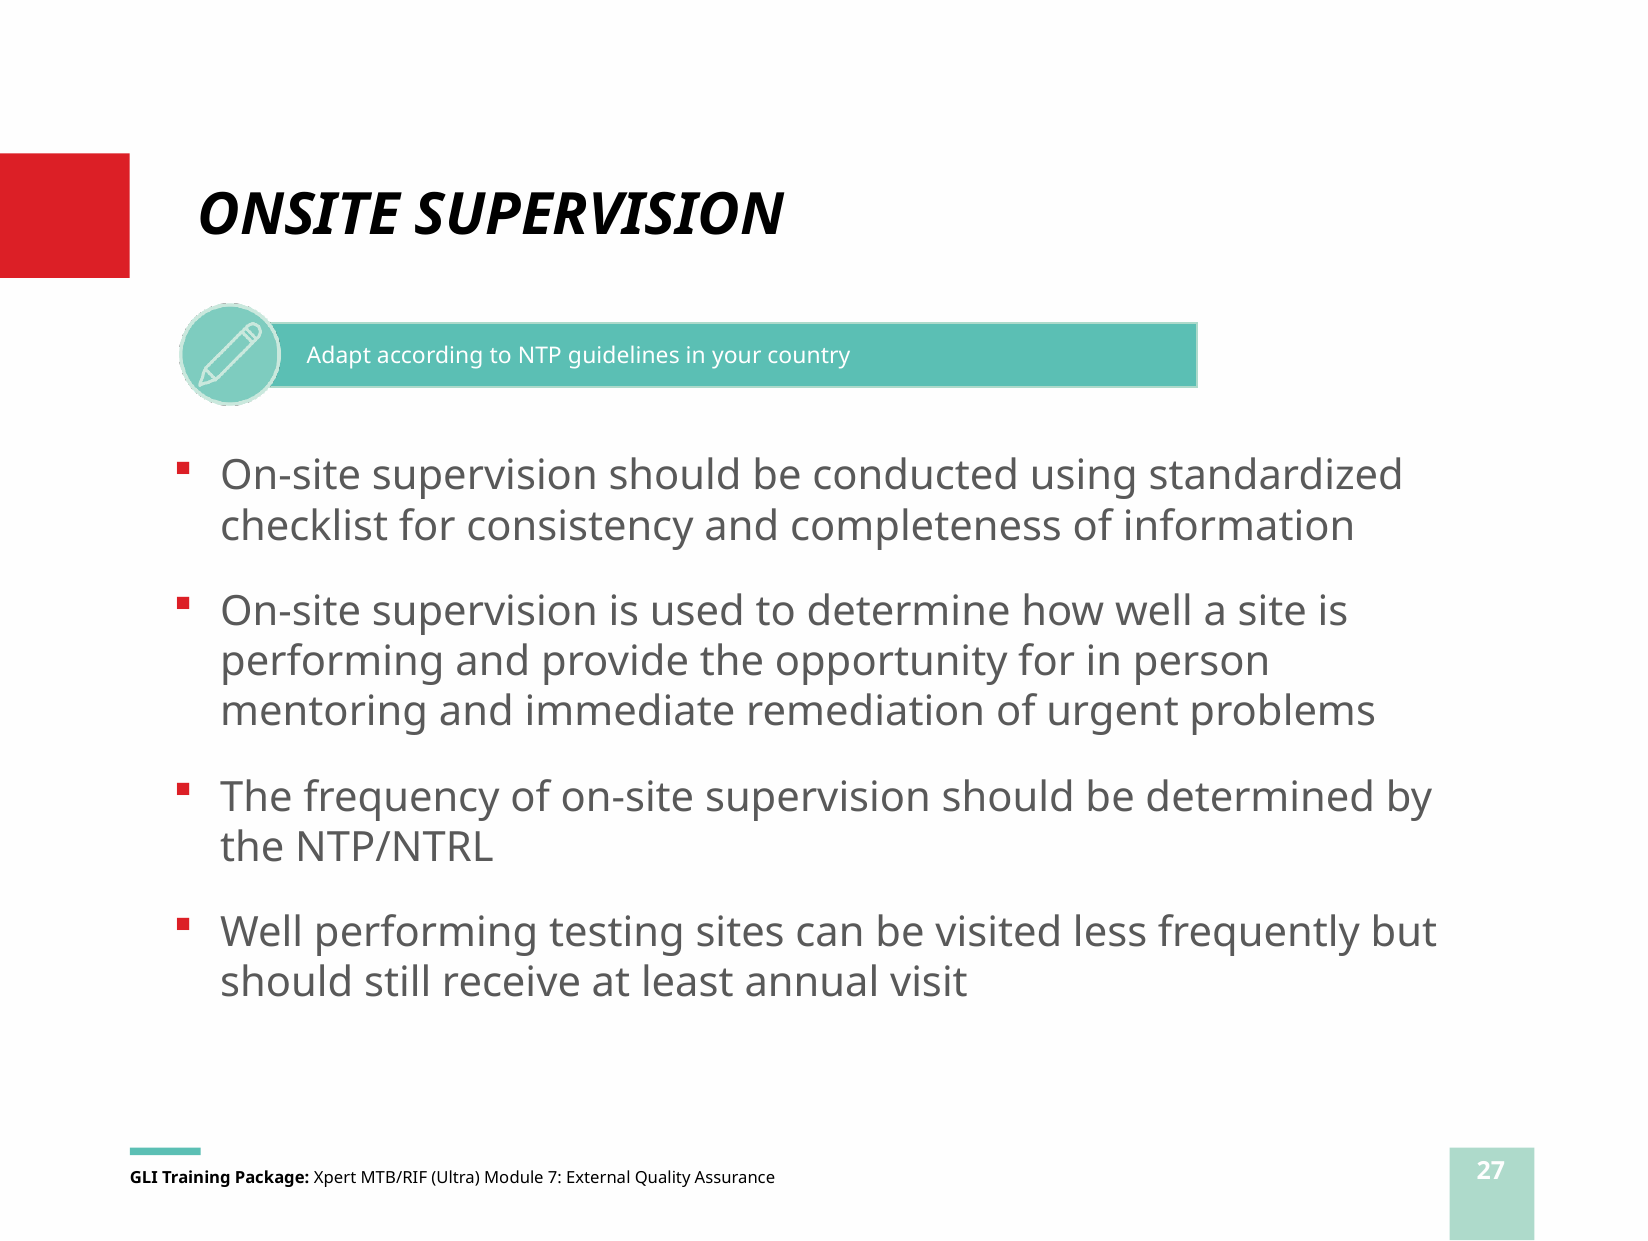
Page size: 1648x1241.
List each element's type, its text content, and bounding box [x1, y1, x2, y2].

list On-site supervision should be conducted using standardized checklist for consistency and completeness of information On-site supervision is used to determine how well a site is performing and provide the opportunity for in person mentoring and immediate remediation of urgent problems The frequency of on-site supervision should be determined by the NTP/NTRL Well performing testing sites can be visited less frequently but should still receive at least annual visit [173, 448, 1450, 1142]
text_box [173, 297, 1308, 409]
title ONSITE SUPERVISION [197, 153, 1450, 278]
